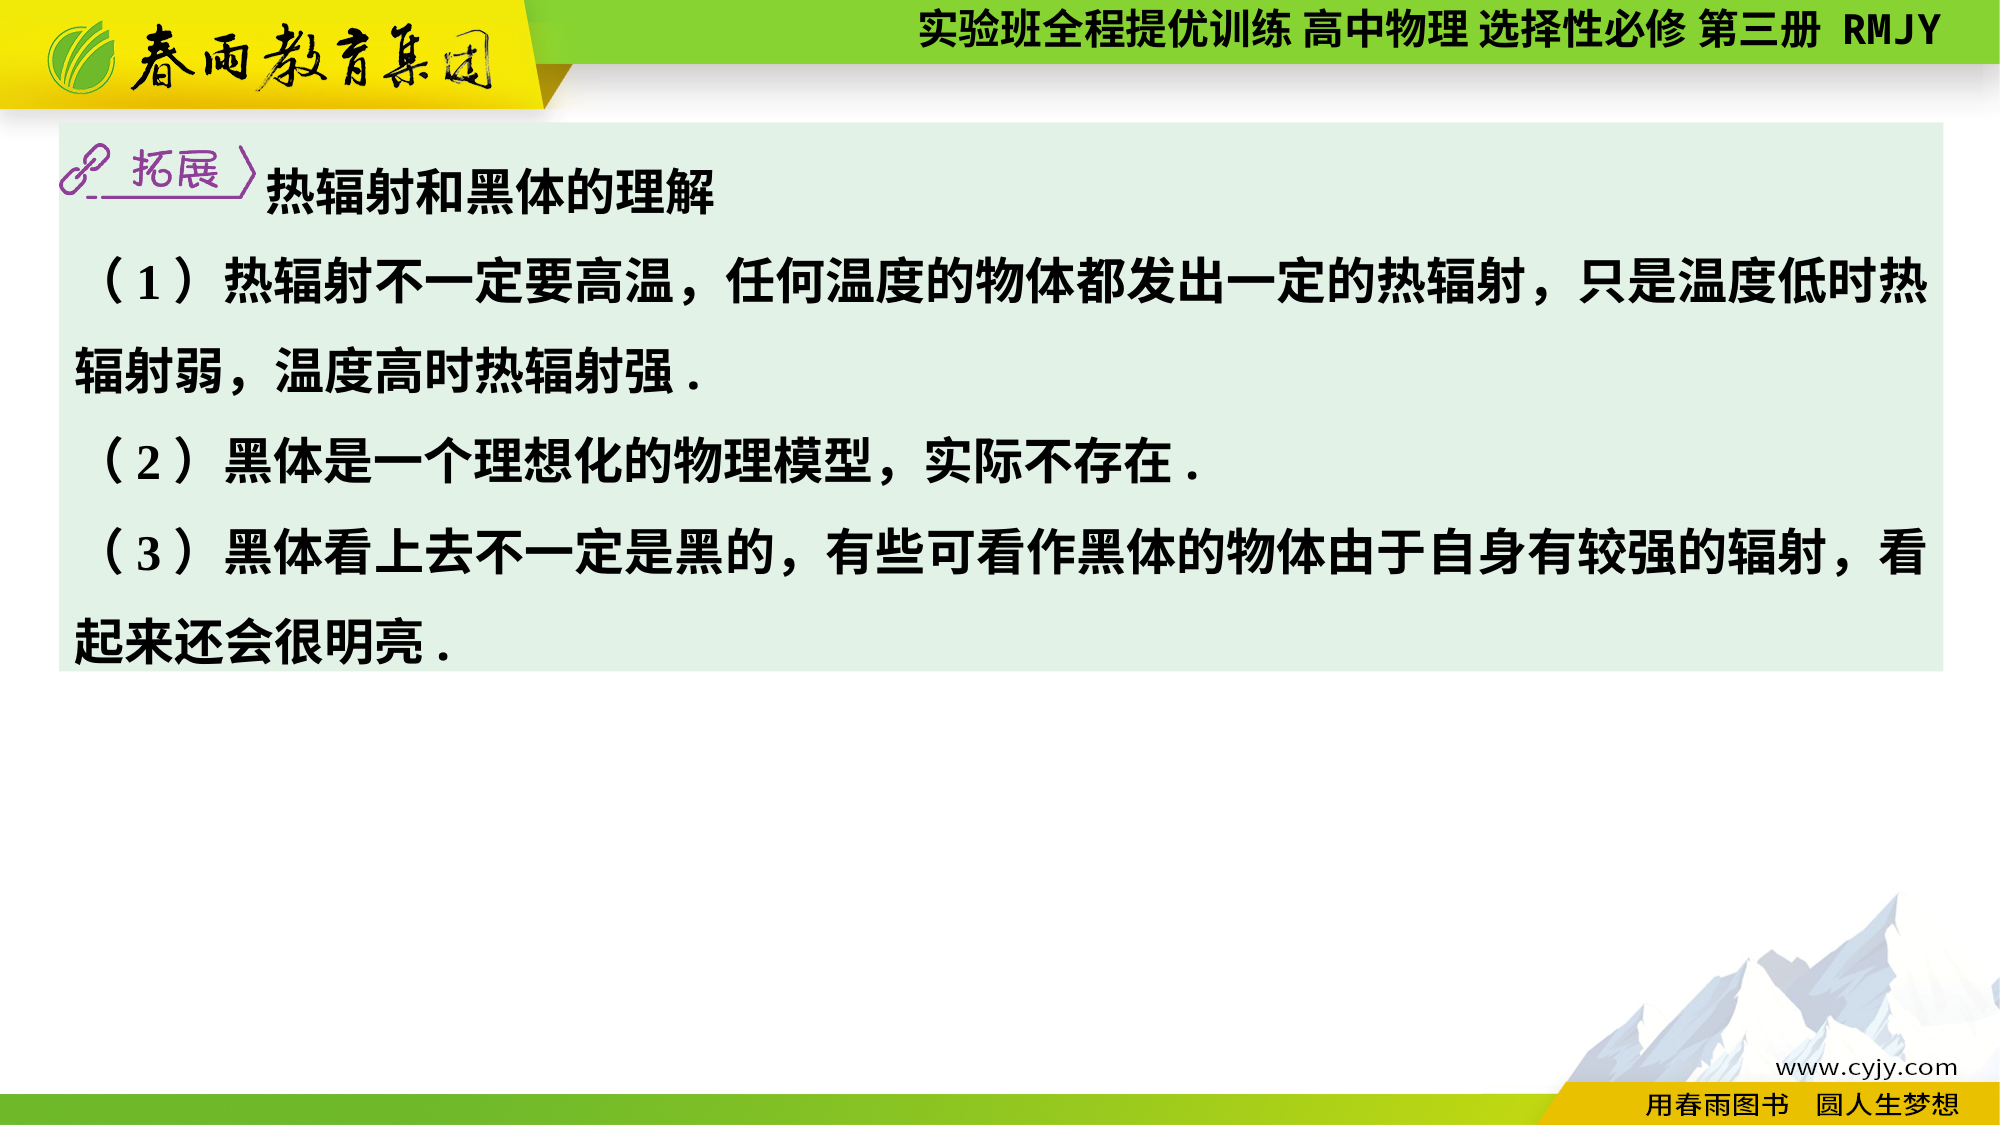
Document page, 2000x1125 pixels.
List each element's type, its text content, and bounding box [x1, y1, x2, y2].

list 热辐射和黑体的理解 （1）热辐射不一定要高温，任何温度的物体都发出一定的热辐射，只是温度低时热辐射弱，温度高时热辐射强. （2）黑体是一个理想化的物理模型，实际不存在. （3）黑体看上去不一定是黑的，有些可看作黑体的物体由于自身有较强的辐射，看起来还会很明亮. [59, 122, 1944, 672]
picture [0, 0, 2000, 1125]
